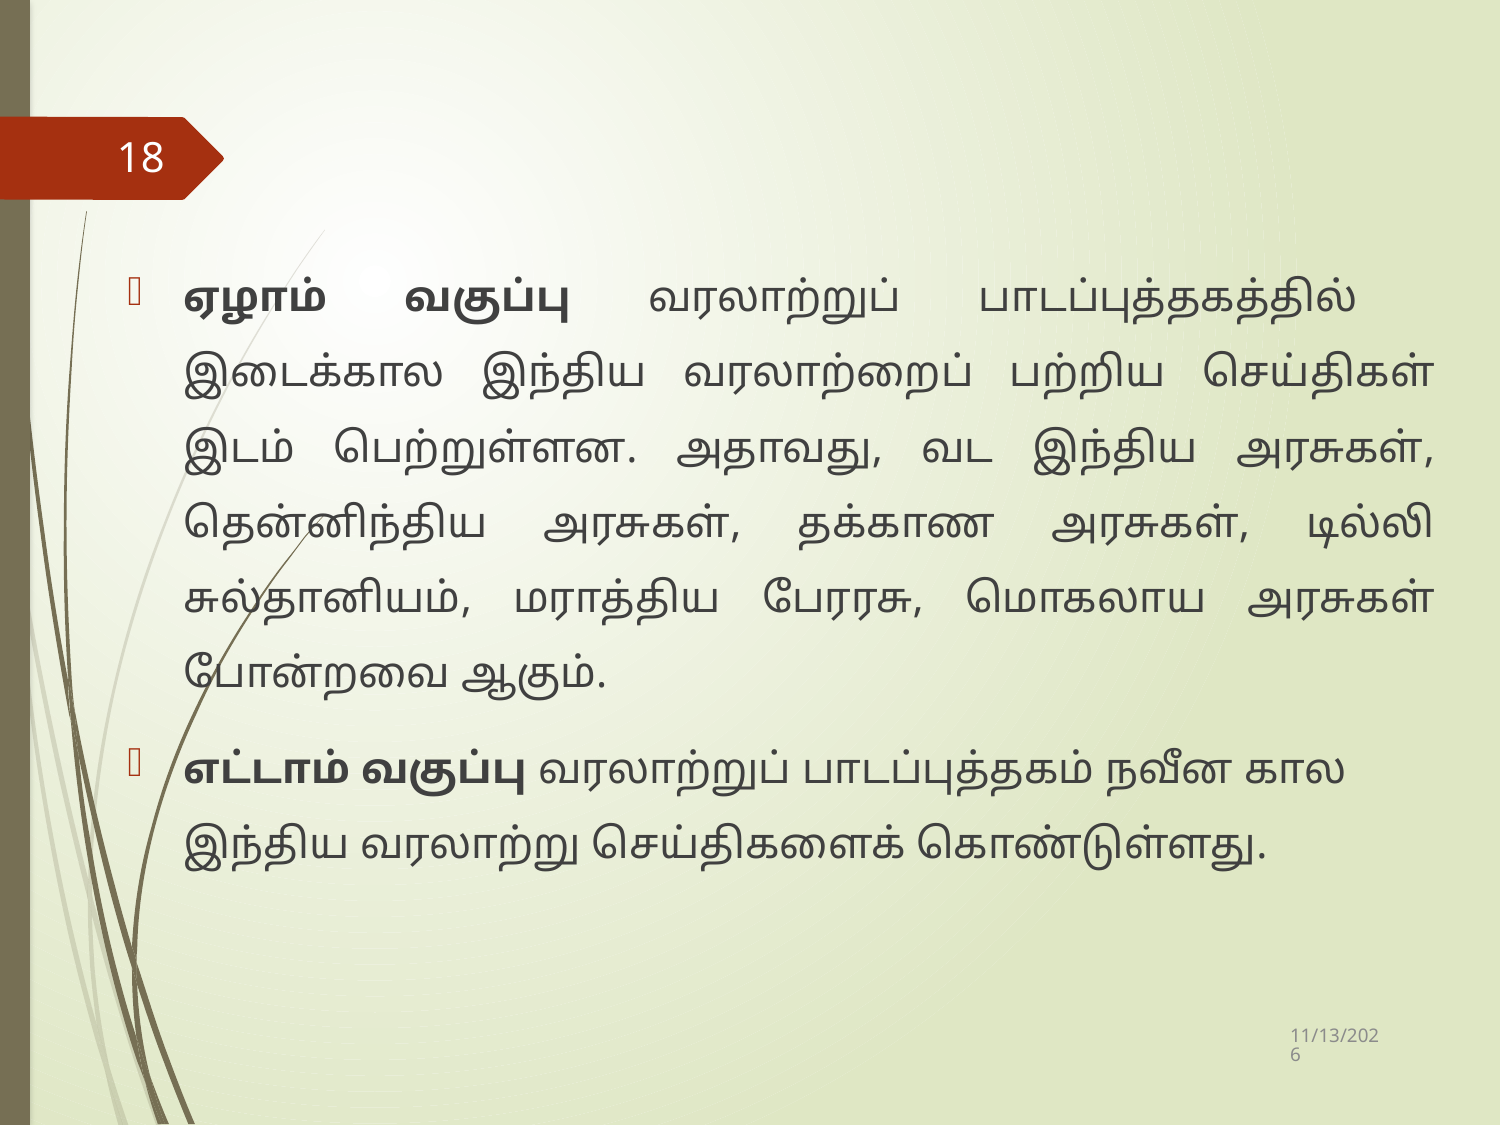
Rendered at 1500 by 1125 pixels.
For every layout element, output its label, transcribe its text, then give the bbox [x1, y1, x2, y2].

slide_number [1275, 1038, 1401, 1068]
slide_number 18 [83, 129, 180, 190]
list ஏழாம் வகுப்பு வரலாற்றுப் பாடப்புத்தகத்தில் இடைக்கால இந்திய வரலாற்றைப் பற்றிய செய்திகள் இடம் பெற்றுள்ளன. அதாவது, வட இந்திய அரசுகள், தென்னிந்திய அரசுகள், தக்காண அரசுகள், டில்லி சுல்தானியம், மராத்திய பேரரசு, மொகலாய அரசுகள் போன்றவை ஆகும். எட்டாம் வகுப்பு வரலாற்றுப் பாடப்புத்தகம் நவீன கால இந்திய வரலாற்று செய்திகளைக் கொண்டுள்ளது. [112, 237, 1450, 1038]
